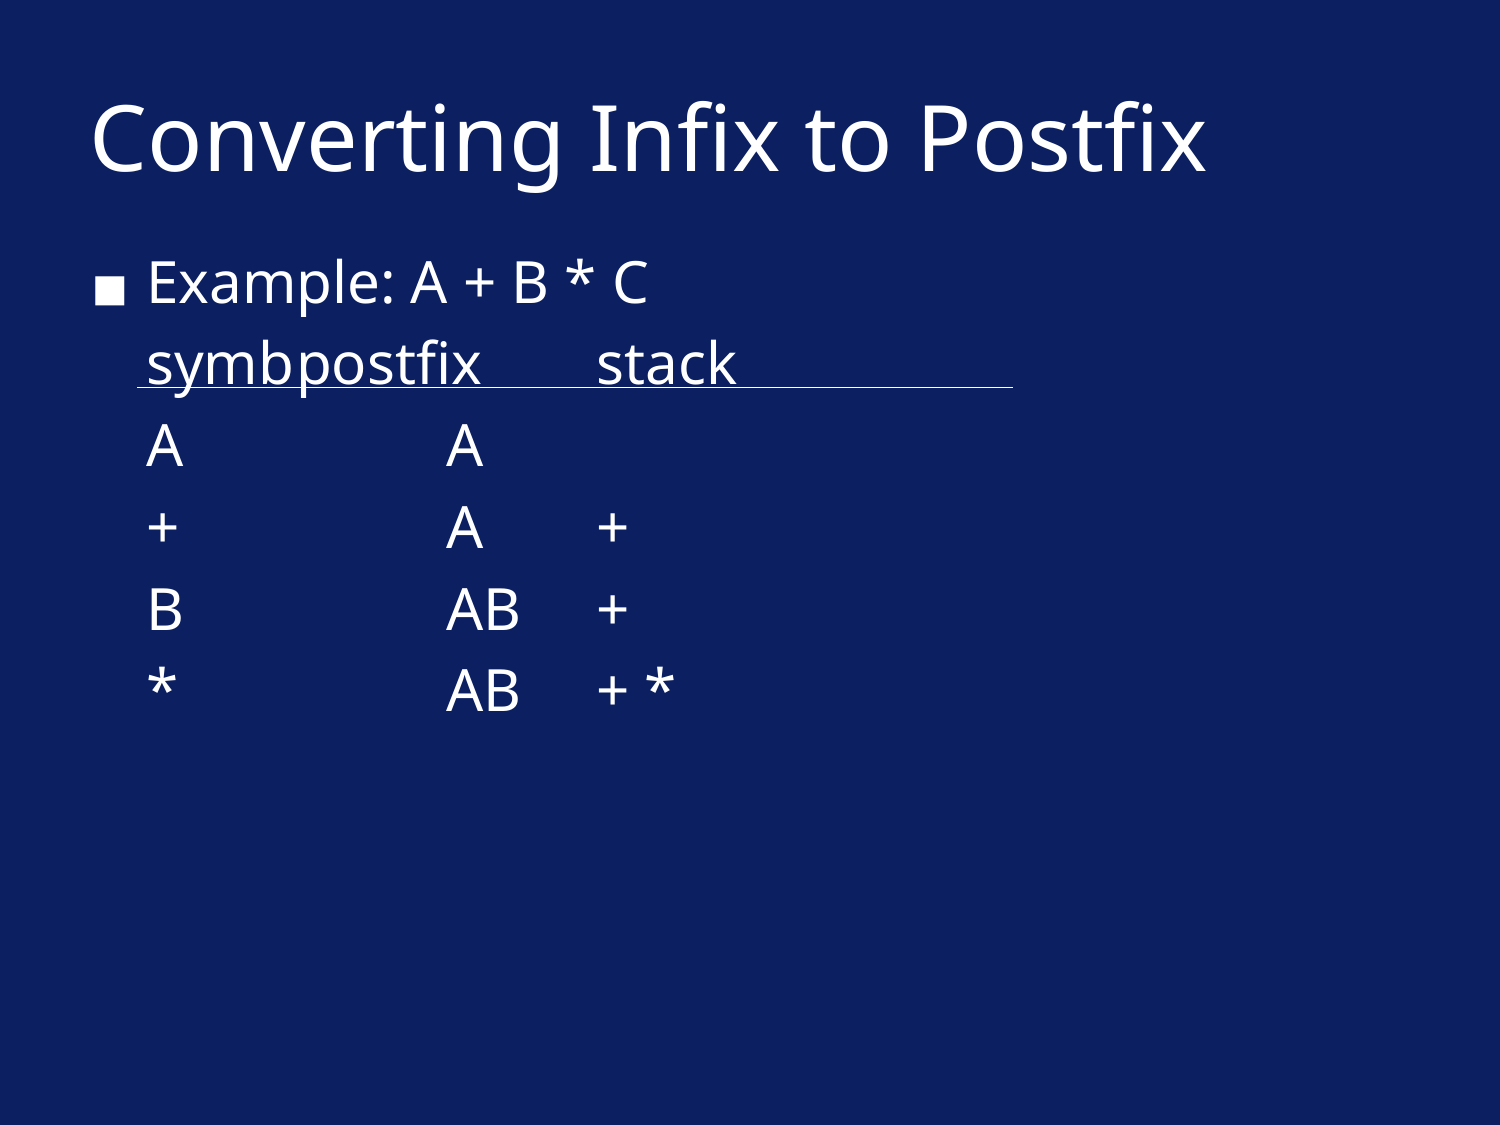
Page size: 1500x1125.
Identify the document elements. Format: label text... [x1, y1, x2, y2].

list Example: A + B * C symb postfix stack A A + A + B AB + * AB + * [75, 237, 1425, 988]
title Converting Infix to Postfix [74, 59, 1425, 210]
